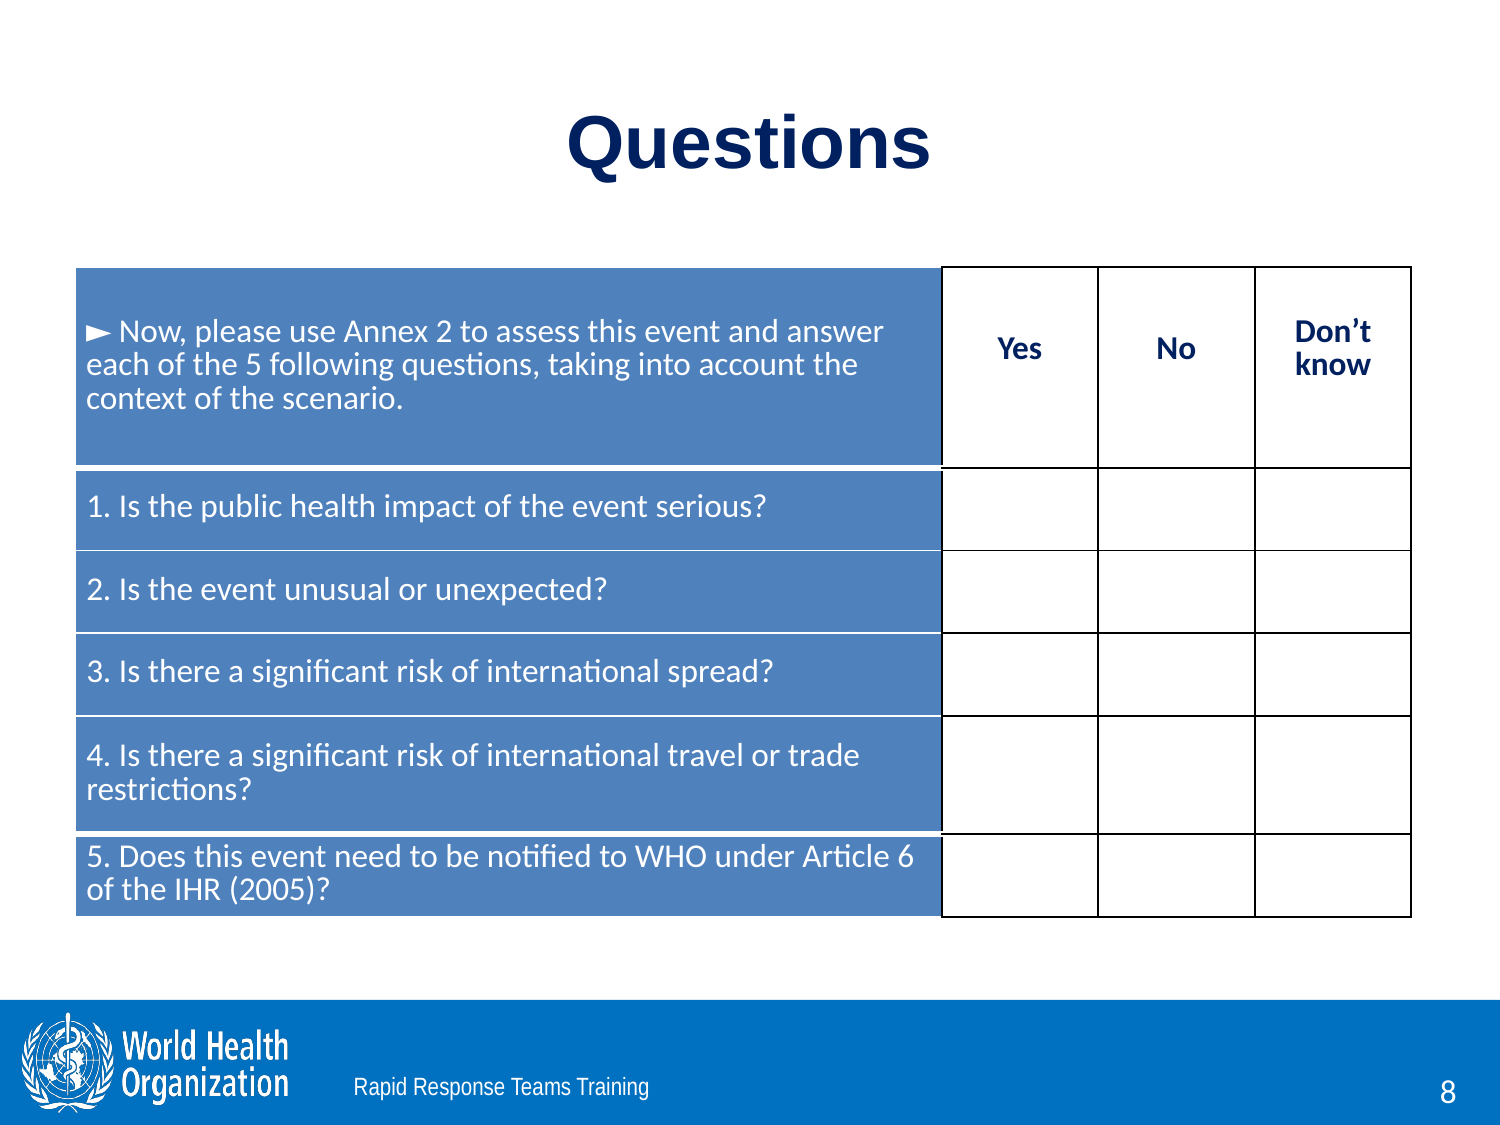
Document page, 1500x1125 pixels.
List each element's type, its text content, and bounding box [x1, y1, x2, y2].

table_cell 1. Is the public health impact of the event serious? [76, 471, 941, 550]
table_header ► Now, please use Annex 2 to assess this event and answer each of the 5 following questions, taking into account the context of the scenario. [76, 268, 941, 465]
table_cell [1099, 717, 1254, 833]
table_cell [1256, 835, 1410, 916]
title Questions [75, 45, 1425, 233]
table_cell [1256, 717, 1410, 833]
table_header Yes [943, 268, 1097, 467]
table_cell [943, 551, 1097, 632]
table_cell [943, 835, 1097, 916]
table_cell 4. Is there a significant risk of international travel or trade restrictions? [76, 717, 941, 831]
table_header Don’t know [1256, 268, 1410, 467]
table_header No [1099, 268, 1254, 467]
table_cell 5. Does this event need to be notified to WHO under Article 6 of the IHR (2005)? [76, 837, 941, 916]
table_cell [1099, 551, 1254, 632]
table_cell [943, 469, 1097, 550]
table_cell [943, 634, 1097, 715]
table_cell [1256, 551, 1410, 632]
table_cell 2. Is the event unusual or unexpected? [76, 551, 941, 632]
table_cell [1256, 469, 1410, 550]
picture [21, 1012, 288, 1113]
table_cell 3. Is there a significant risk of international spread? [76, 634, 941, 715]
table_cell [1099, 835, 1254, 916]
table_cell [1099, 469, 1254, 550]
table_cell [943, 717, 1097, 833]
table_cell [1099, 634, 1254, 715]
table_cell [1256, 634, 1410, 715]
